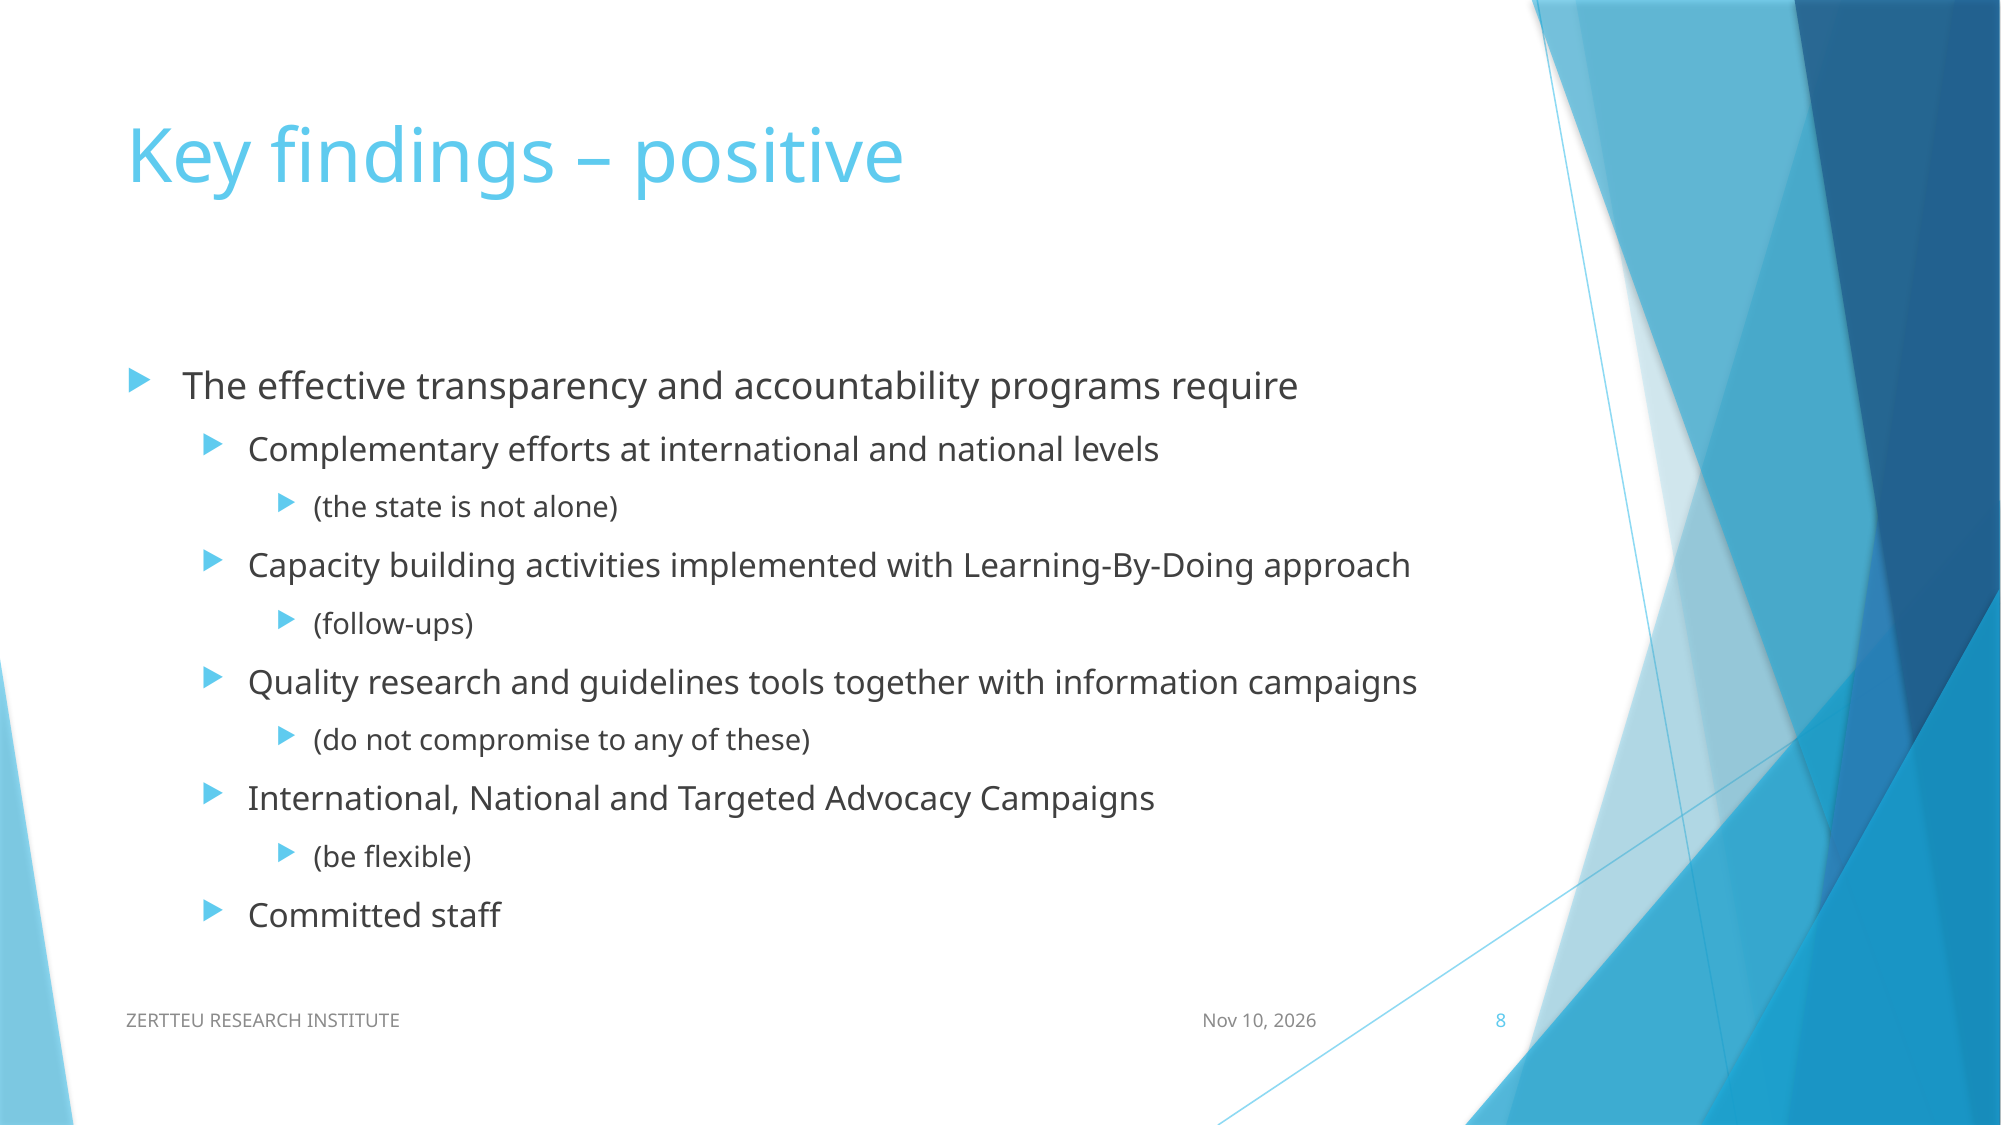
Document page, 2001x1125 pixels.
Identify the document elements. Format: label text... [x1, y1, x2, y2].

slide_number 8 [1409, 991, 1522, 1051]
list The effective transparency and accountability programs require Complementary efforts at international and national levels (the state is not alone) Capacity building activities implemented with Learning-By-Doing approach (follow-ups) Quality research and guidelines tools together with information campaigns (do not compromise to any of these) International, National and Targeted Advocacy Campaigns (be flexible) Committed staff [111, 354, 1522, 992]
slide_number 8-Dec-14 [1181, 991, 1332, 1051]
footer ZERTTEU RESEARCH INSTITUTE [111, 991, 1145, 1051]
title Key findings – positive [111, 99, 1522, 317]
